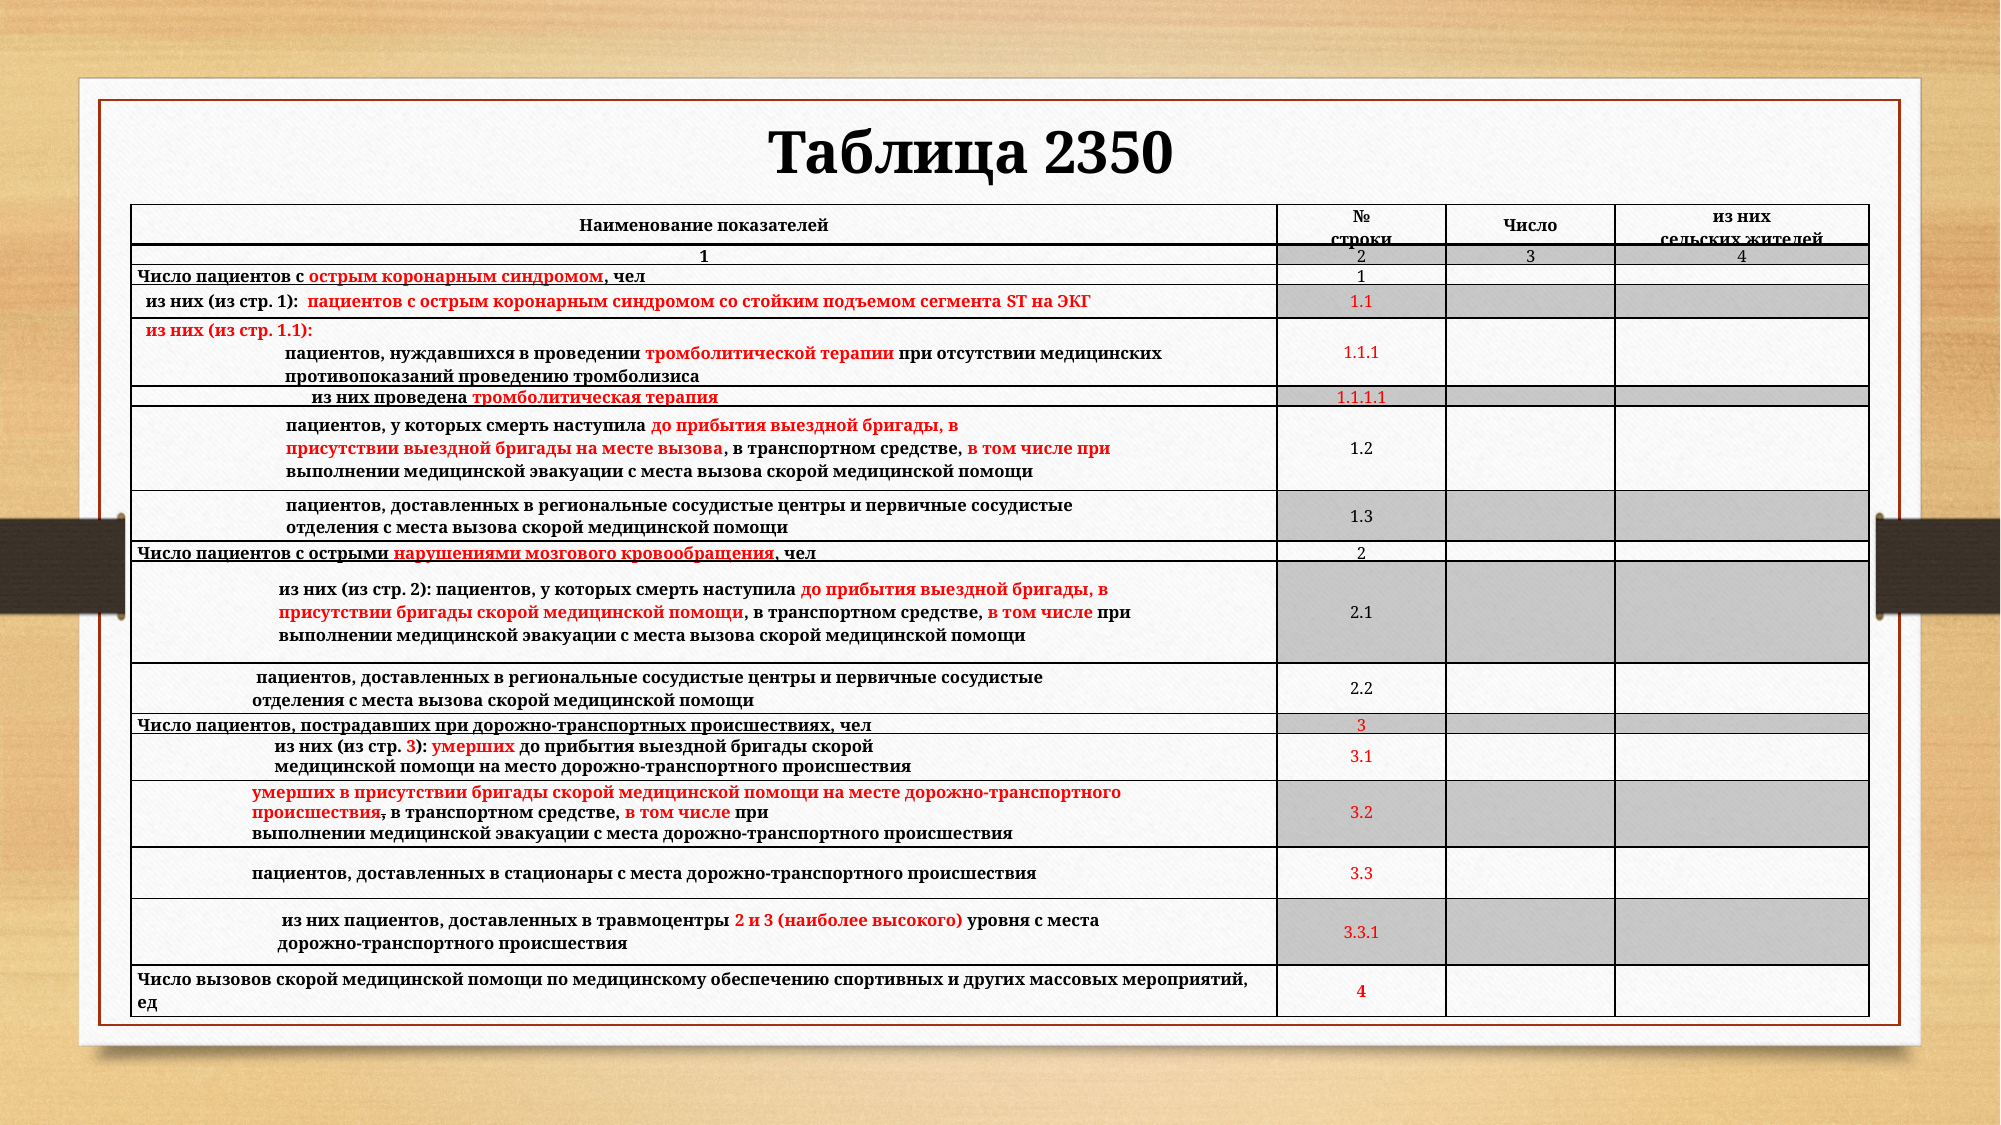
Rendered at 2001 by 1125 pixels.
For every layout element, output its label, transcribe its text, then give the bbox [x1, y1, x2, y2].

table_cell 3.3.1 [1278, 899, 1445, 964]
table_cell [1447, 542, 1614, 560]
table_cell Число пациентов с острыми нарушениями мозгового кровообращения, чел [132, 542, 1276, 560]
table_cell [1447, 781, 1614, 846]
table_header из них сельских жителей [1616, 205, 1868, 243]
table_cell [1447, 285, 1614, 317]
table_cell Число пациентов, пострадавших при дорожно-транспортных происшествиях, чел [132, 714, 1276, 733]
table_cell [1616, 387, 1868, 405]
table_cell [1447, 265, 1614, 284]
table_cell [1616, 966, 1868, 1016]
table_cell [1616, 265, 1868, 284]
table_cell [1447, 734, 1614, 780]
table_cell [1447, 562, 1614, 662]
table_cell [1447, 966, 1614, 1016]
table_cell 4 [1278, 966, 1445, 1016]
table_cell [1447, 848, 1614, 898]
table_cell [1447, 407, 1614, 490]
table_cell 1.1 [1278, 285, 1445, 317]
table_cell 4 [1616, 246, 1868, 264]
table_cell из них проведена тромболитическая терапия [132, 387, 1276, 405]
table_header Наименование показателей [132, 205, 1276, 243]
table_cell 2 [1278, 542, 1445, 560]
table_cell 2.1 [1278, 562, 1445, 662]
table_cell 1.3 [1278, 491, 1445, 540]
table_cell Число пациентов с острым коронарным синдромом, чел [132, 265, 1276, 284]
table_cell умерших в присутствии бригады скорой медицинской помощи на месте дорожно-транспортного происшествия, в транспортном средстве, в том числе при выполнении медицинской эвакуации с места дорожно-транспортного происшествия [132, 781, 1276, 846]
table_cell 2.2 [1278, 664, 1445, 713]
table_cell из них (из стр. 1.1): пациентов, нуждавшихся в проведении тромболитической терапии при отсутствии медицинских противопоказаний проведению тромболизиса [132, 319, 1276, 385]
table_cell [1616, 319, 1868, 385]
table_header Число [1447, 205, 1614, 243]
table_cell [1616, 542, 1868, 560]
table_cell [1616, 848, 1868, 898]
table_cell из них (из стр. 2): пациентов, у которых смерть наступила до прибытия выездной бригады, в присутствии бригады скорой медицинской помощи, в транспортном средстве, в том числе при выполнении медицинской эвакуации с места вызова скорой медицинской помощи [132, 562, 1276, 662]
table_cell [1447, 664, 1614, 713]
table_cell Число вызовов скорой медицинской помощи по медицинскому обеспечению спортивных и других массовых мероприятий, ед [132, 966, 1276, 1016]
table_cell пациентов, у которых смерть наступила до прибытия выездной бригады, в присутствии выездной бригады на месте вызова, в транспортном средстве, в том числе при выполнении медицинской эвакуации с места вызова скорой медицинской помощи [132, 407, 1276, 490]
table_cell [1447, 714, 1614, 733]
table_cell 3.2 [1278, 781, 1445, 846]
table_cell пациентов, доставленных в региональные сосудистые центры и первичные сосудистые отделения с места вызова скорой медицинской помощи [132, 491, 1276, 540]
table_cell 1.1.1 [1278, 319, 1445, 385]
table_cell [1616, 781, 1868, 846]
table_cell [1616, 285, 1868, 317]
table_cell [1447, 387, 1614, 405]
table_cell 2 [1278, 246, 1445, 264]
table_cell 1.2 [1278, 407, 1445, 490]
table_cell пациентов, доставленных в региональные сосудистые центры и первичные сосудистые отделения с места вызова скорой медицинской помощи [132, 664, 1276, 713]
table_cell [1447, 899, 1614, 964]
table_cell 1 [132, 246, 1276, 264]
picture [0, 0, 2001, 1125]
table_cell 3.3 [1278, 848, 1445, 898]
table_cell из них (из стр. 3): умерших до прибытия выездной бригады скорой медицинской помощи на место дорожно-транспортного происшествия [132, 734, 1276, 780]
text_box Таблица 2350 [753, 108, 1190, 193]
table_cell 1 [1278, 265, 1445, 284]
table_cell из них пациентов, доставленных в травмоцентры 2 и 3 (наиболее высокого) уровня с места дорожно-транспортного происшествия [132, 899, 1276, 964]
table_cell [1447, 319, 1614, 385]
table_cell 3.1 [1278, 734, 1445, 780]
table_cell 1.1.1.1 [1278, 387, 1445, 405]
table_cell [1616, 491, 1868, 540]
table_header № строки [1278, 205, 1445, 243]
table_cell из них (из стр. 1): пациентов с острым коронарным синдромом со стойким подъемом сегмента ST на ЭКГ [132, 285, 1276, 317]
table_cell 3 [1278, 714, 1445, 733]
table_cell [1447, 491, 1614, 540]
table_cell [1616, 899, 1868, 964]
table_cell [1616, 714, 1868, 733]
table_cell [1616, 664, 1868, 713]
table_cell 3 [1447, 246, 1614, 264]
table_cell пациентов, доставленных в стационары с места дорожно-транспортного происшествия [132, 848, 1276, 898]
table_cell [1616, 734, 1868, 780]
table_cell [1616, 562, 1868, 662]
table_cell [1616, 407, 1868, 490]
